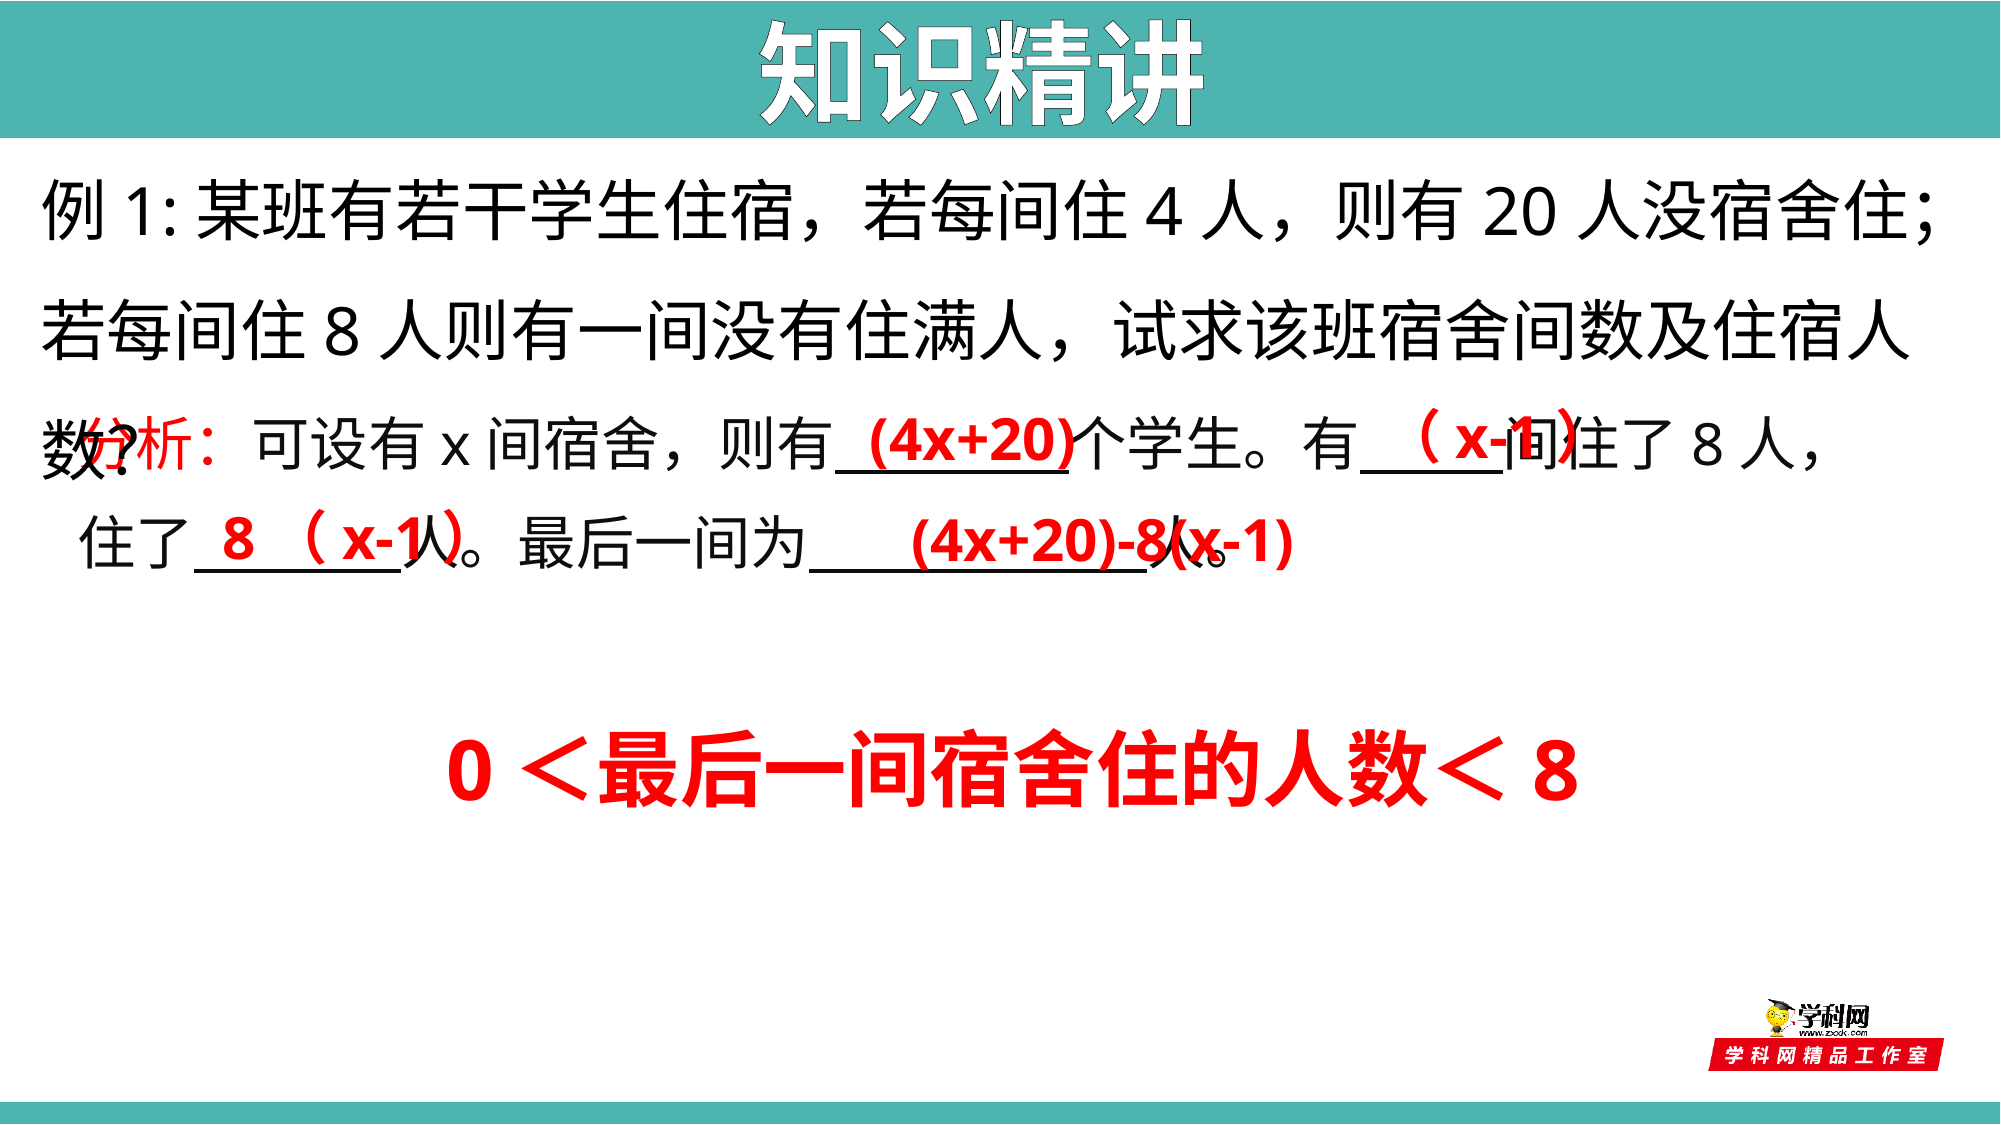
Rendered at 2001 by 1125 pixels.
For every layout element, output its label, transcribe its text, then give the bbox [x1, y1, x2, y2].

picture [0, 1, 2001, 1124]
text_box 8（x-1） [207, 497, 515, 579]
text_box 分析：可设有x间宿舍，则有 个学生。有 间住了8人， 住了 人。最后一间为 人。 [62, 497, 1975, 584]
text_box 例1:某班有若干学生住宿，若每间住4人，则有20人没宿舍住；若每间住8人则有一间没有住满人，试求该班宿舍间数及住宿人数？ [25, 121, 1986, 497]
text_box 知识精讲 [742, 0, 1223, 121]
text_box 0＜最后一间宿舍住的人数＜8 [431, 710, 1709, 825]
text_box (4x+20)-8(x-1) [896, 497, 1310, 581]
